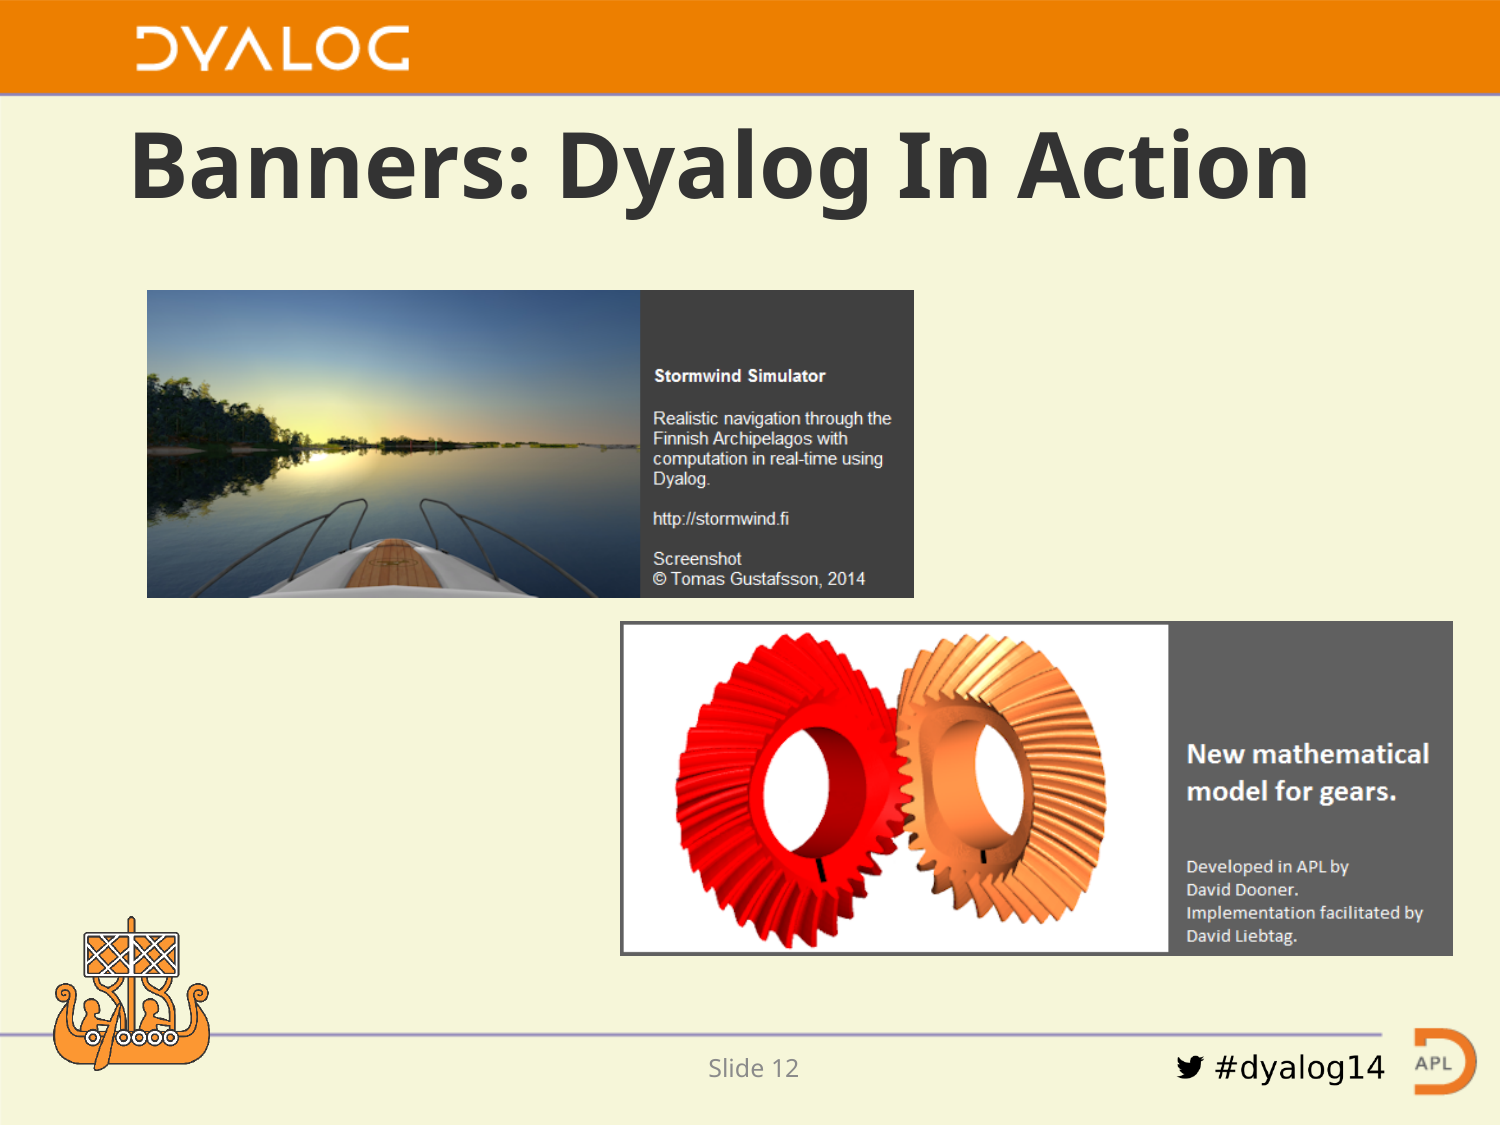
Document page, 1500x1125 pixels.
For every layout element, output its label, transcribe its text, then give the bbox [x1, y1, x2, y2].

picture [0, 0, 1500, 1125]
slide_number Slide 11 [585, 1039, 923, 1100]
title Banners: Dyalog In Action [112, 99, 1388, 288]
